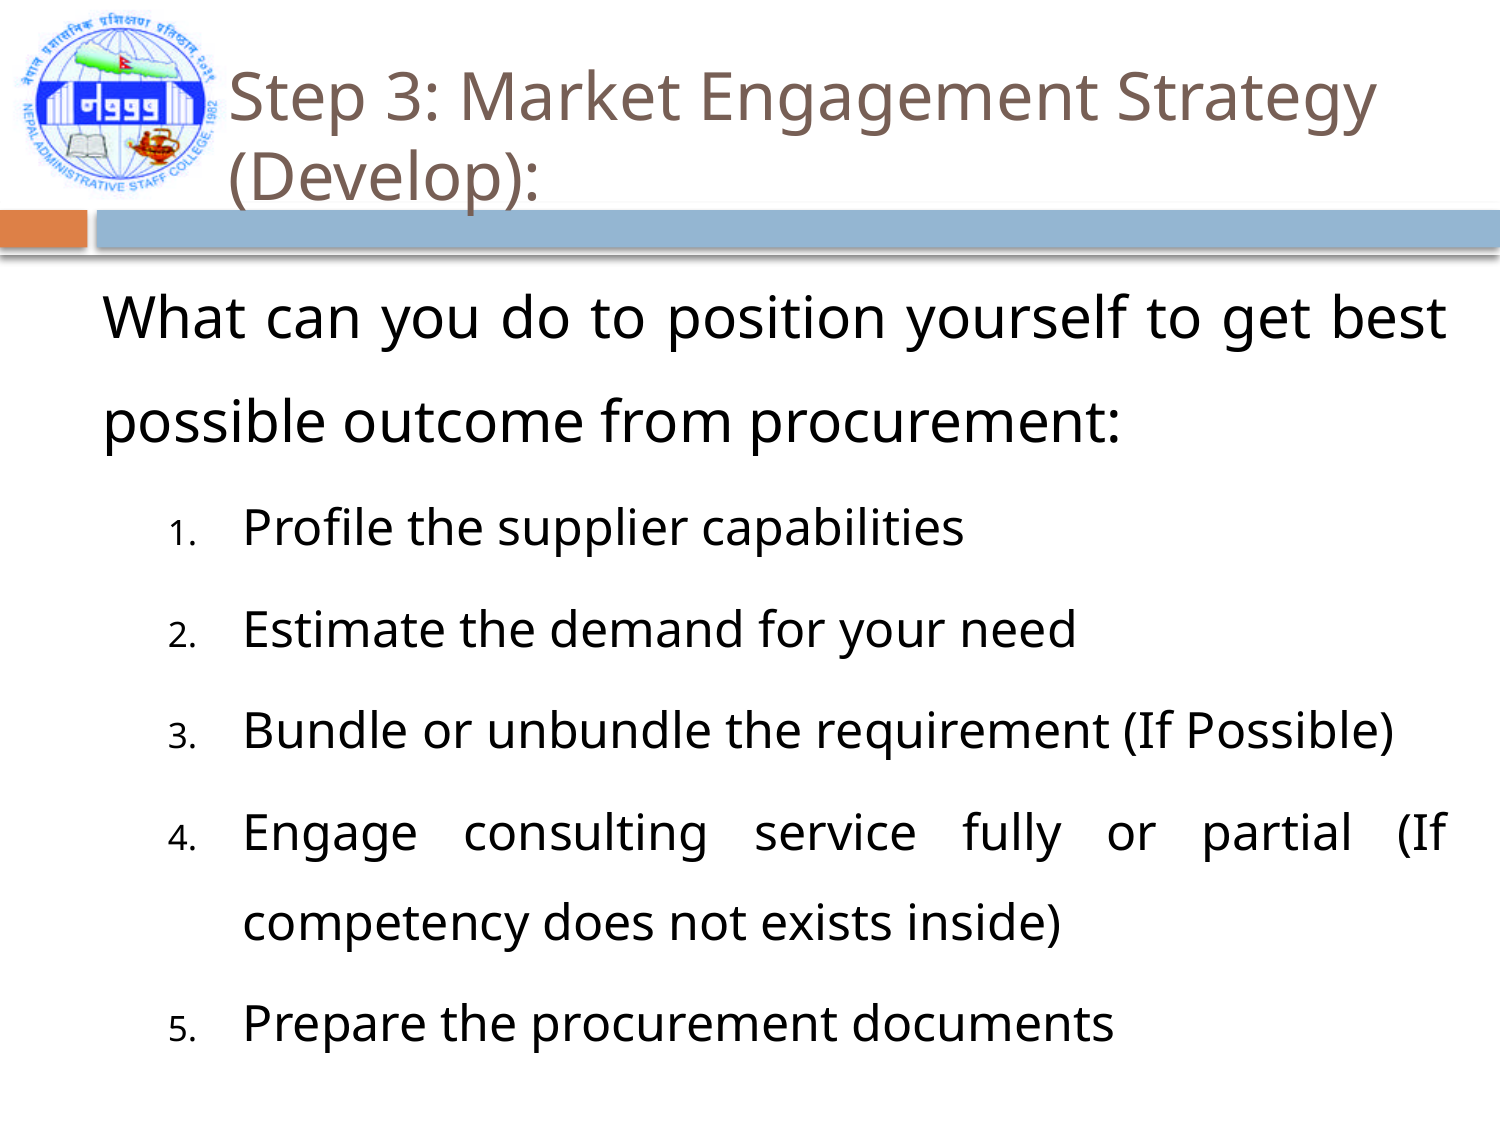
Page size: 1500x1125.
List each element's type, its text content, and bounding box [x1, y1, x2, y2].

list What can you do to position yourself to get best possible outcome from procurement: Profile the supplier capabilities Estimate the demand for your need Bundle or unbundle the requirement (If Possible) Engage consulting service fully or partial (If competency does not exists inside) Prepare the procurement documents [87, 237, 1463, 1125]
text_box Step 3: Market Engagement Strategy (Develop): [213, 46, 1500, 322]
picture [1, 0, 236, 208]
